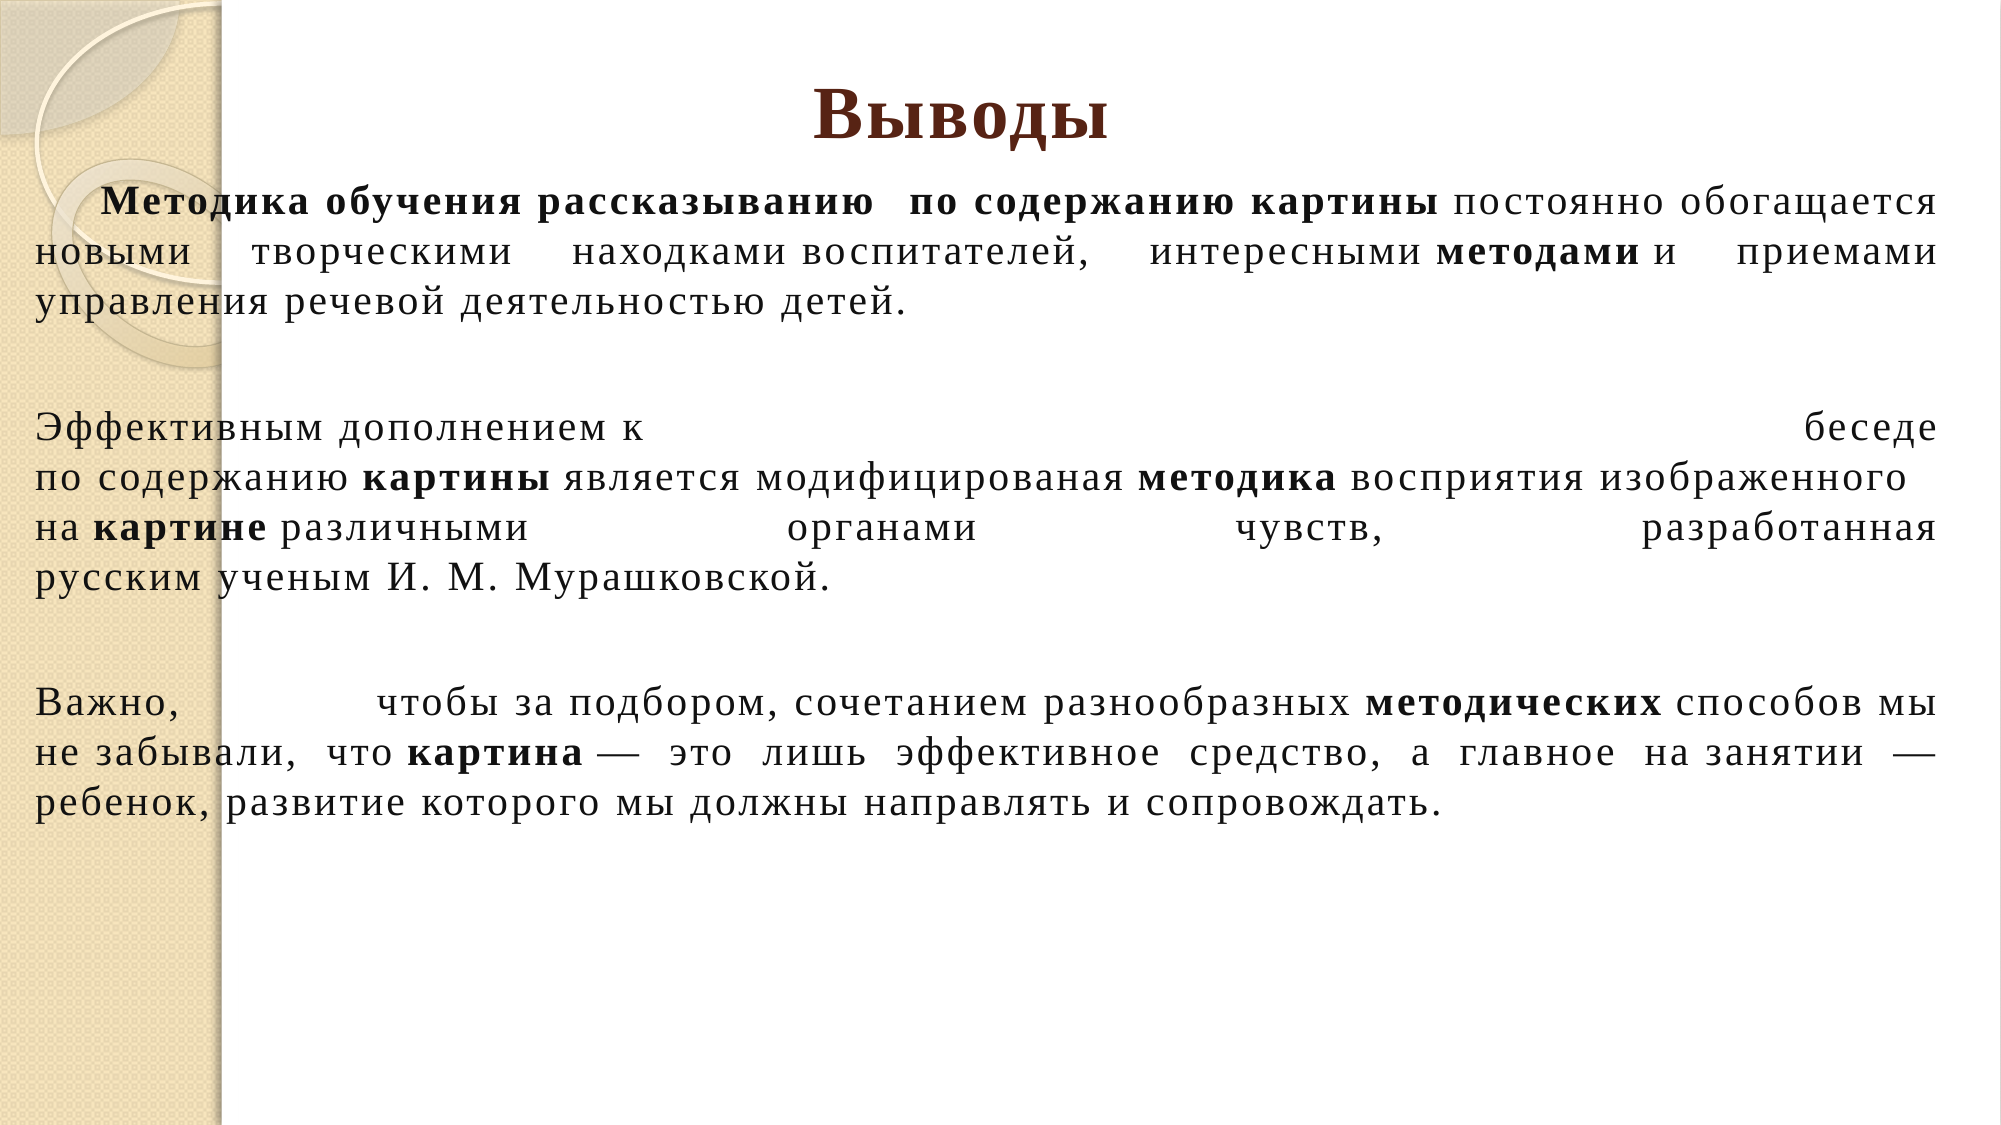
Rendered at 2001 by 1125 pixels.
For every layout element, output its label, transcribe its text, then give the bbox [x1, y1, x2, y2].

title Выводы [98, 0, 1824, 165]
list Методика обучения рассказыванию по содержанию картины постоянно обогащается новыми творческими находками воспитателей, интересными методами и приемами управления речевой деятельностью детей. Эффективным дополнением к беседе по содержанию картины является модифицированая методика восприятия изображенного на картине различными органами чувств, разработанная русским ученым И. М. Мурашковской. Важно, чтобы за подбором, сочетанием разнообразных методических способов мы не забывали, что картина — это лишь эффективное средство, а главное на занятии — ребенок, развитие которого мы должны направлять и сопровождать. [20, 165, 1955, 1106]
